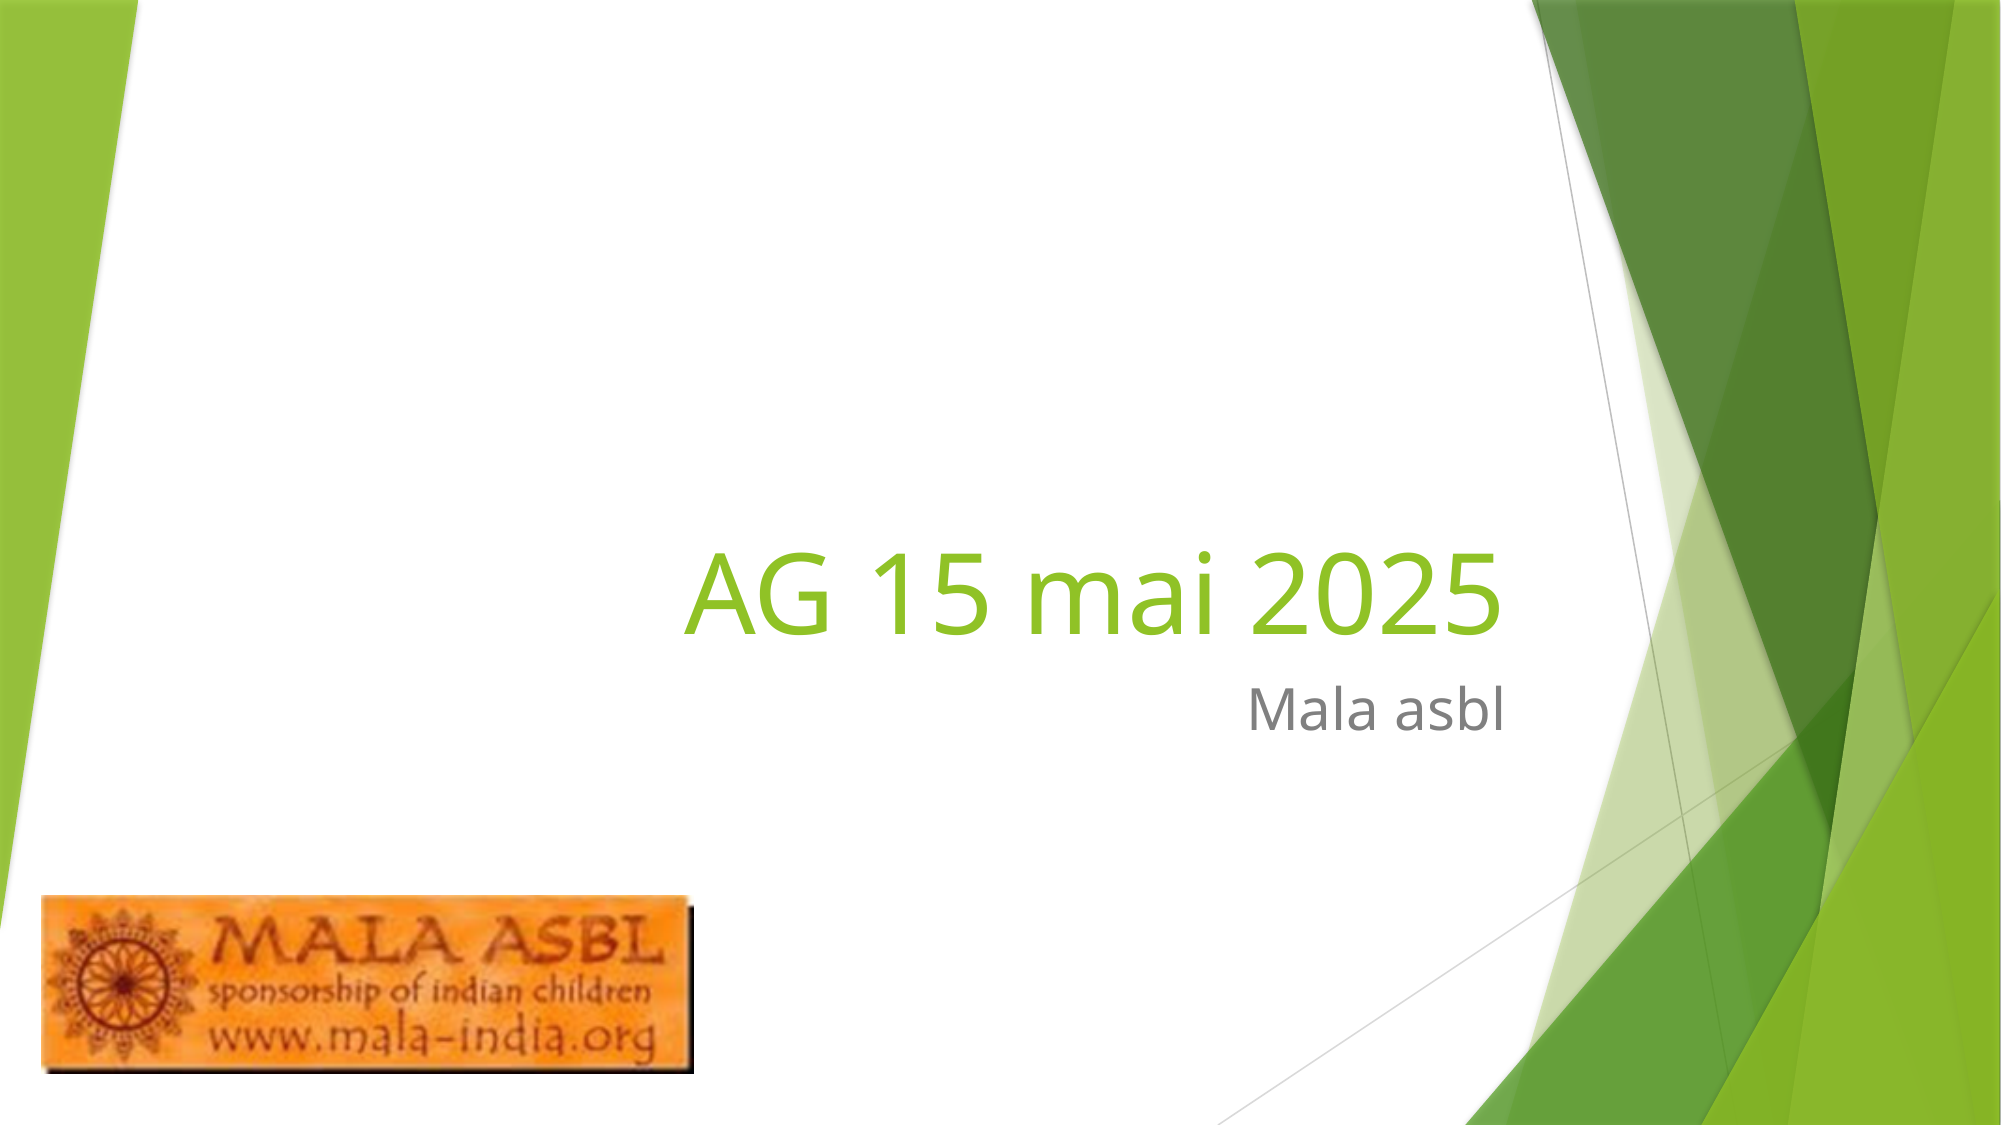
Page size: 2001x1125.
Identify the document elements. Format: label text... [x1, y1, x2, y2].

picture [41, 895, 695, 1075]
subtitle Mala asbl [1226, 664, 1522, 845]
title AG 15 mai 2025 [247, 394, 1522, 665]
